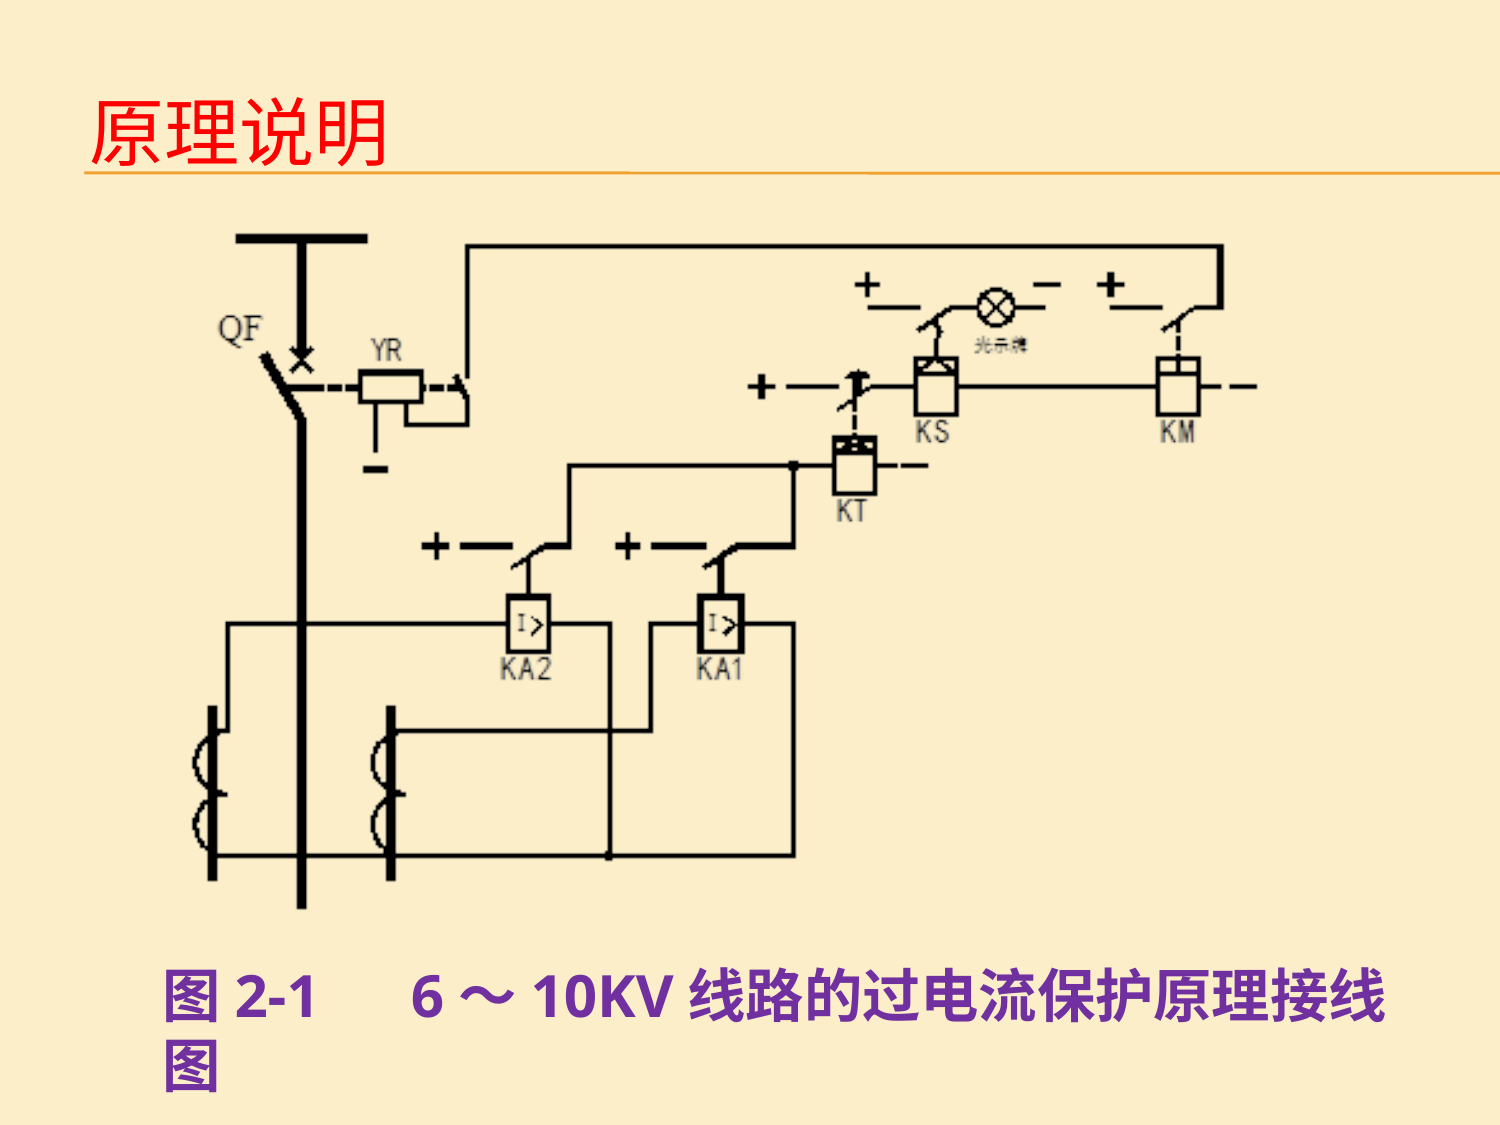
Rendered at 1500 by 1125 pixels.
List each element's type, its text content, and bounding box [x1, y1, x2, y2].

list 原理说明 [75, 78, 1425, 953]
text_box 图2-1 6～10KV线路的过电流保护原理接线图 [147, 952, 1459, 1107]
picture [147, 89, 1309, 928]
